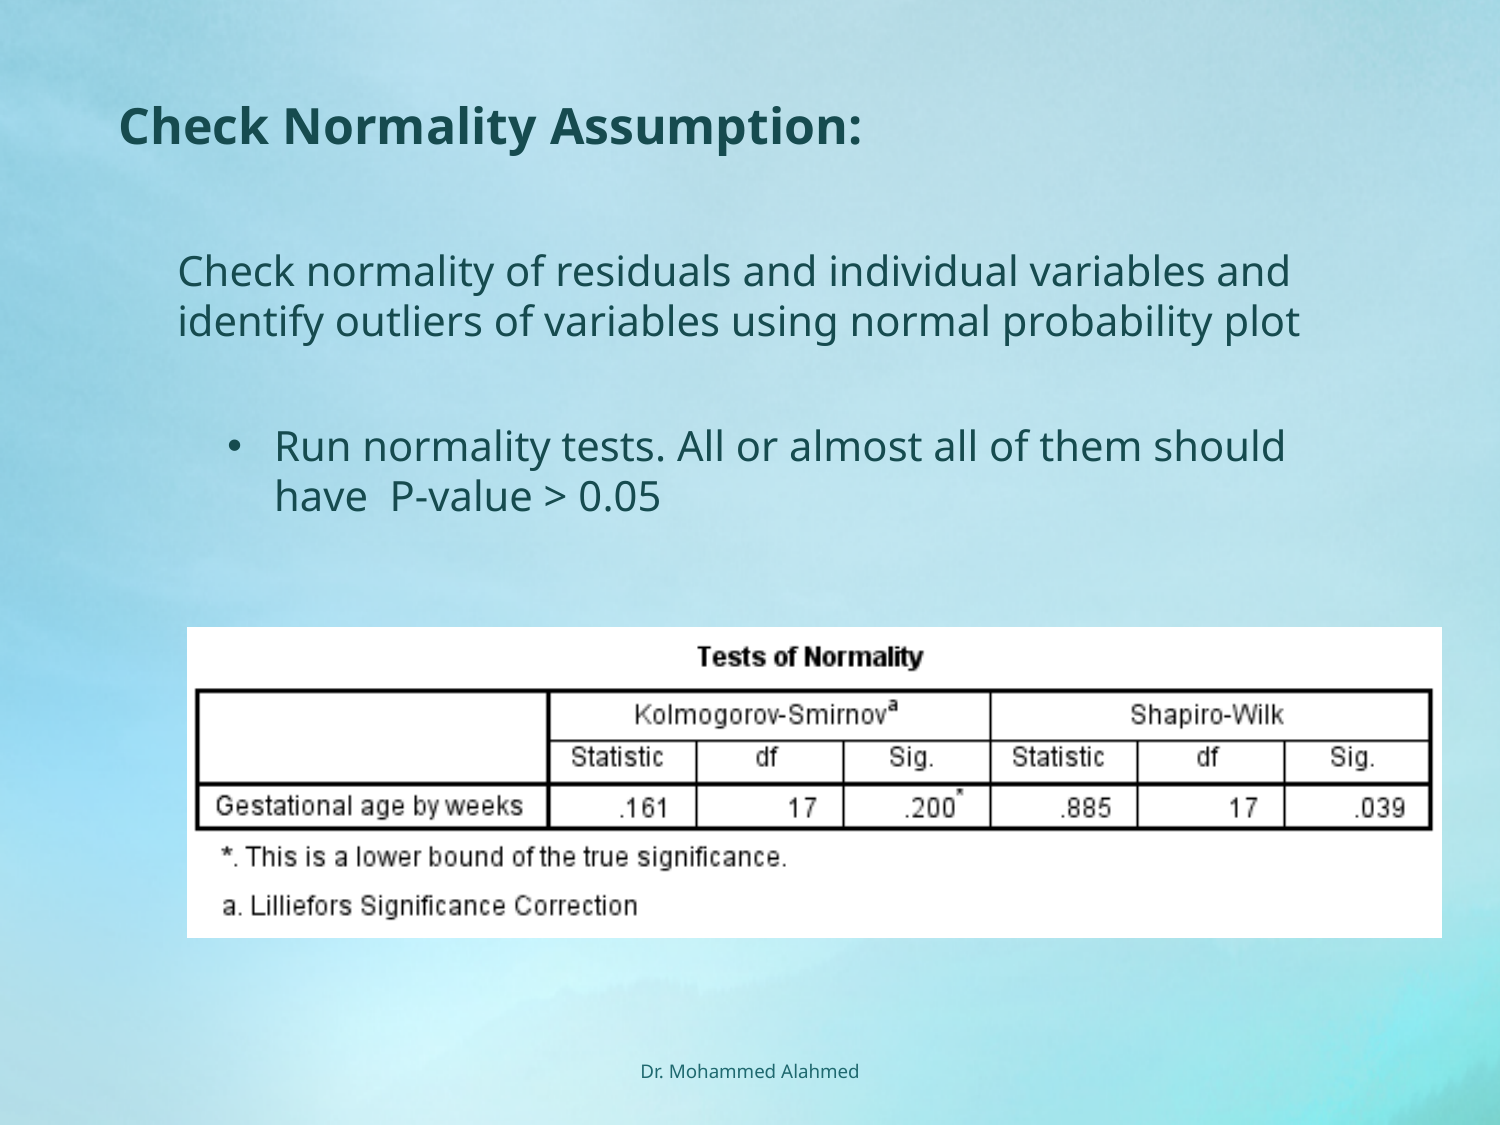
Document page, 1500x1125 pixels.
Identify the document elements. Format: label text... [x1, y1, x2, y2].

text_box Check Normality Assumption: [104, 87, 878, 163]
text_box Run normality tests. All or almost all of them should have P-value > 0.05 [212, 412, 1375, 627]
footer Dr. Mohammed Alahmed [512, 1042, 988, 1103]
picture [0, 0, 1500, 1125]
text_box Check normality of residuals and individual variables and identify outliers of variables using normal probability plot [162, 237, 1400, 353]
